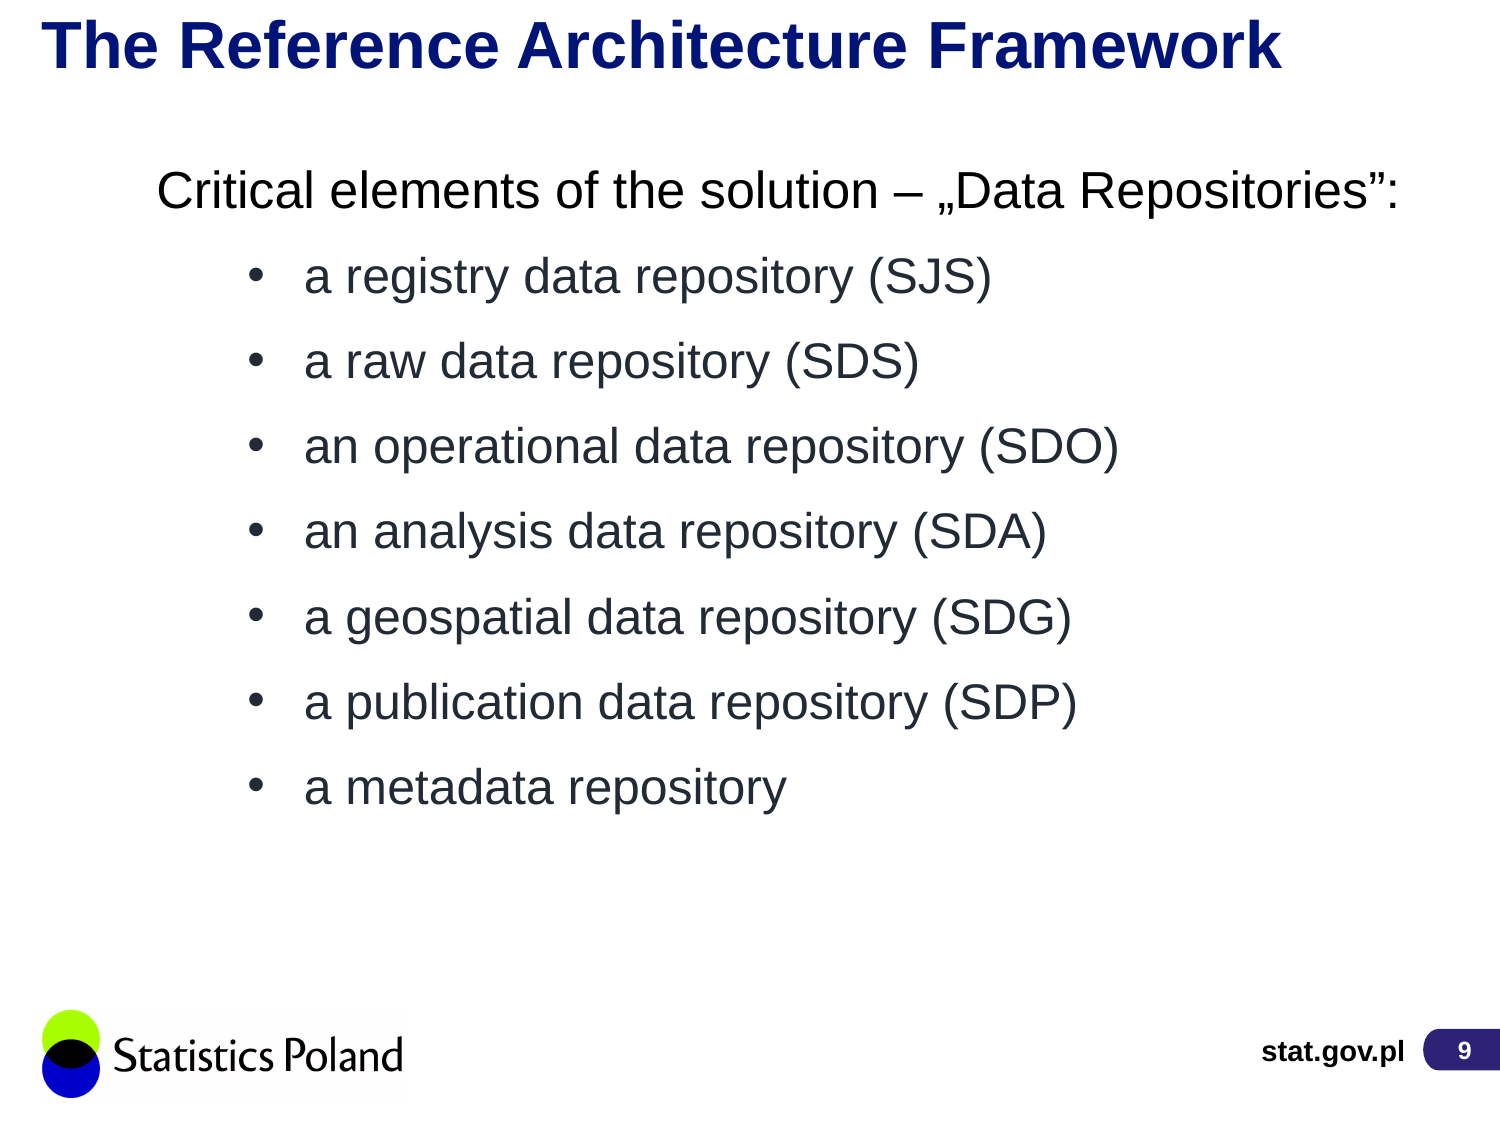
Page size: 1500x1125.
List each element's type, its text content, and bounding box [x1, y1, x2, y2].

text_box Critical elements of the solution – „Data Repositories”: a registry data repository (SJS) a raw data repository (SDS) an operational data repository (SDO) an analysis data repository (SDA) a geospatial data repository (SDG) a publication data repository (SDP) a metadata repository [82, 148, 1418, 822]
title The Reference Architecture Framework [41, 31, 1459, 91]
picture [41, 1009, 405, 1099]
